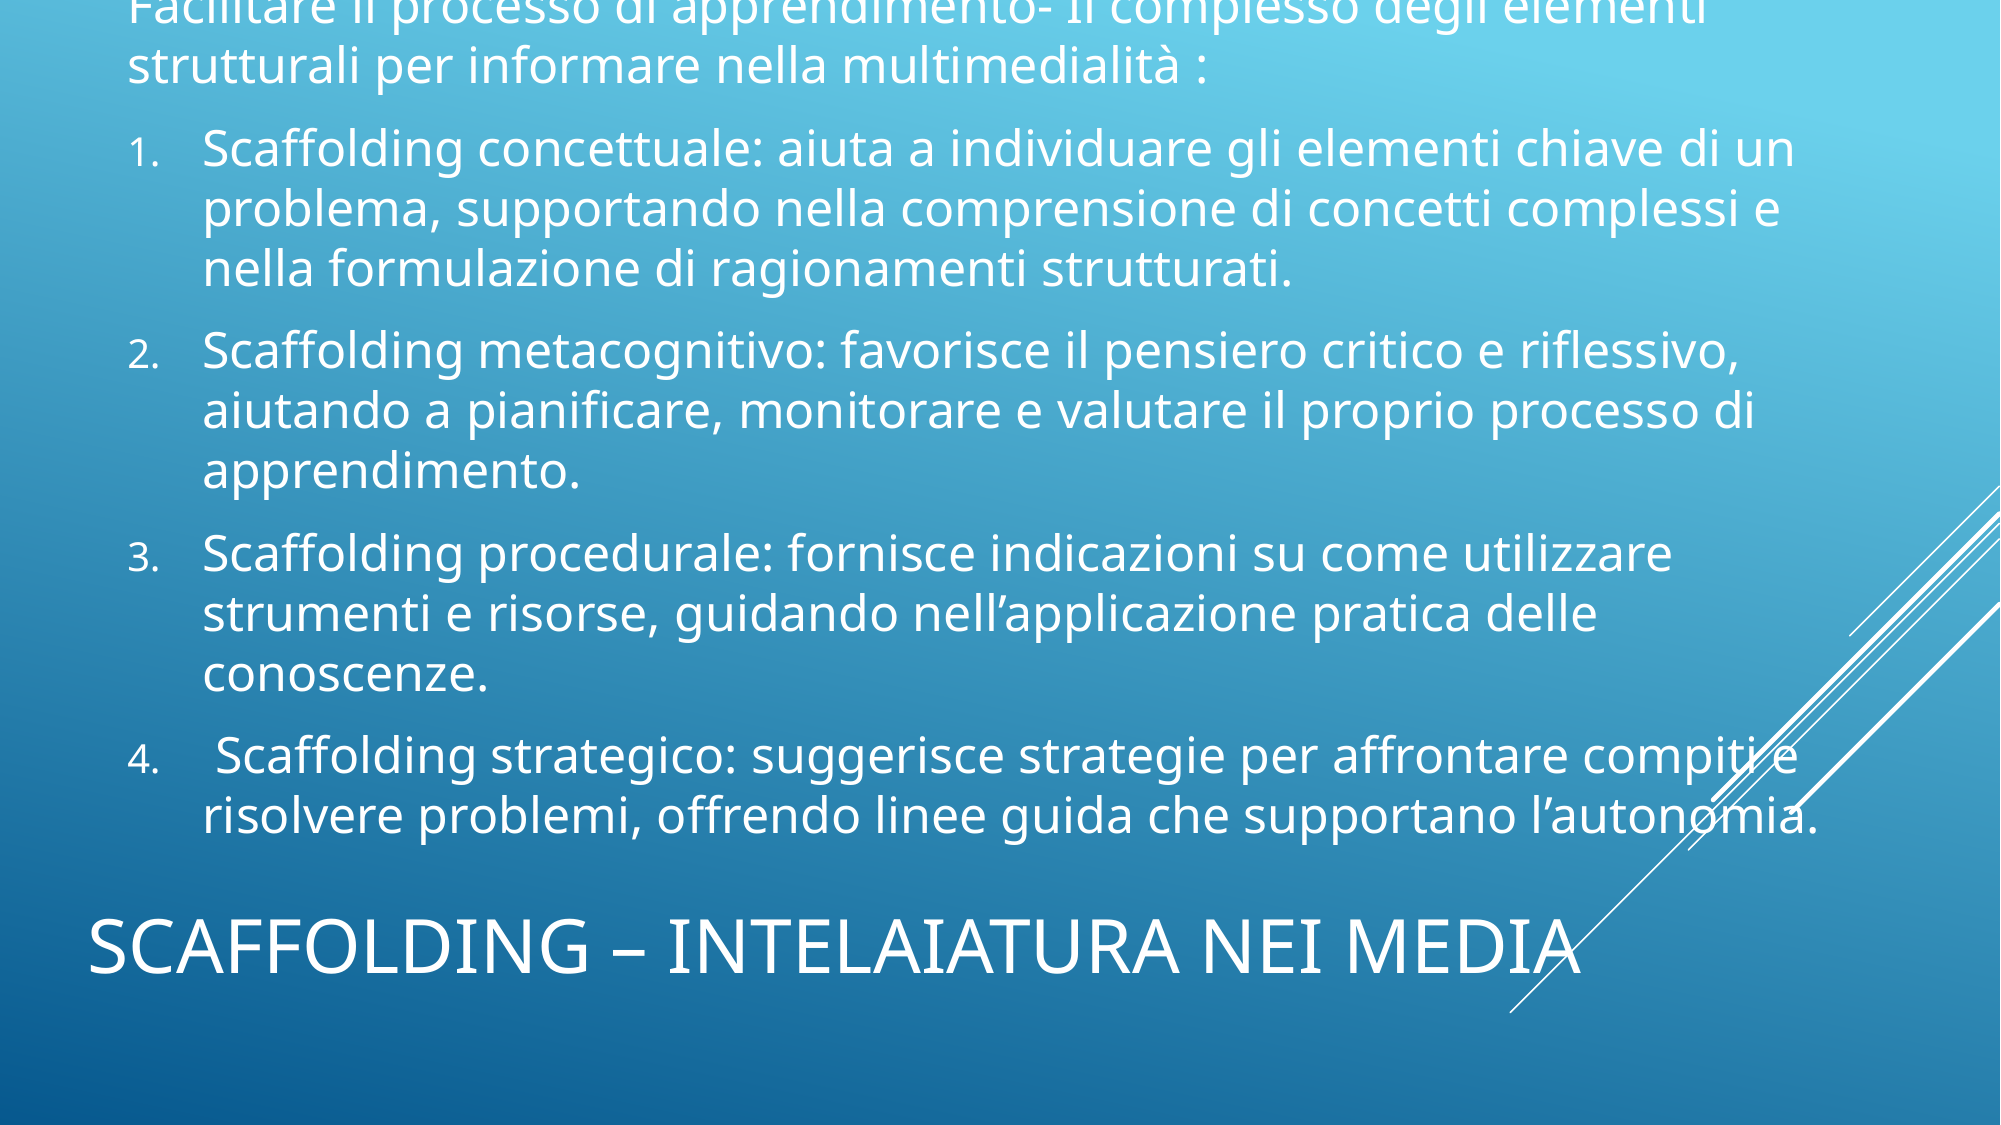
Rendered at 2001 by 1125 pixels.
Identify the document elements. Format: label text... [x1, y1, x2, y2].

list Facilitare il processo di apprendimento- Il complesso degli elementi strutturali per informare nella multimedialità : Scaffolding concettuale: aiuta a individuare gli elementi chiave di un problema, supportando nella comprensione di concetti complessi e nella formulazione di ragionamenti strutturati. Scaffolding metacognitivo: favorisce il pensiero critico e riflessivo, aiutando a pianificare, monitorare e valutare il proprio processo di apprendimento. Scaffolding procedurale: fornisce indicazioni su come utilizzare strumenti e risorse, guidando nell’applicazione pratica delle conoscenze. Scaffolding strategico: suggerisce strategie per affrontare compiti e risolvere problemi, offrendo linee guida che supportano l’autonomia. [112, 112, 1906, 706]
title SCAFFOLDING – INTELAIATURA nei media [72, 819, 1946, 1067]
